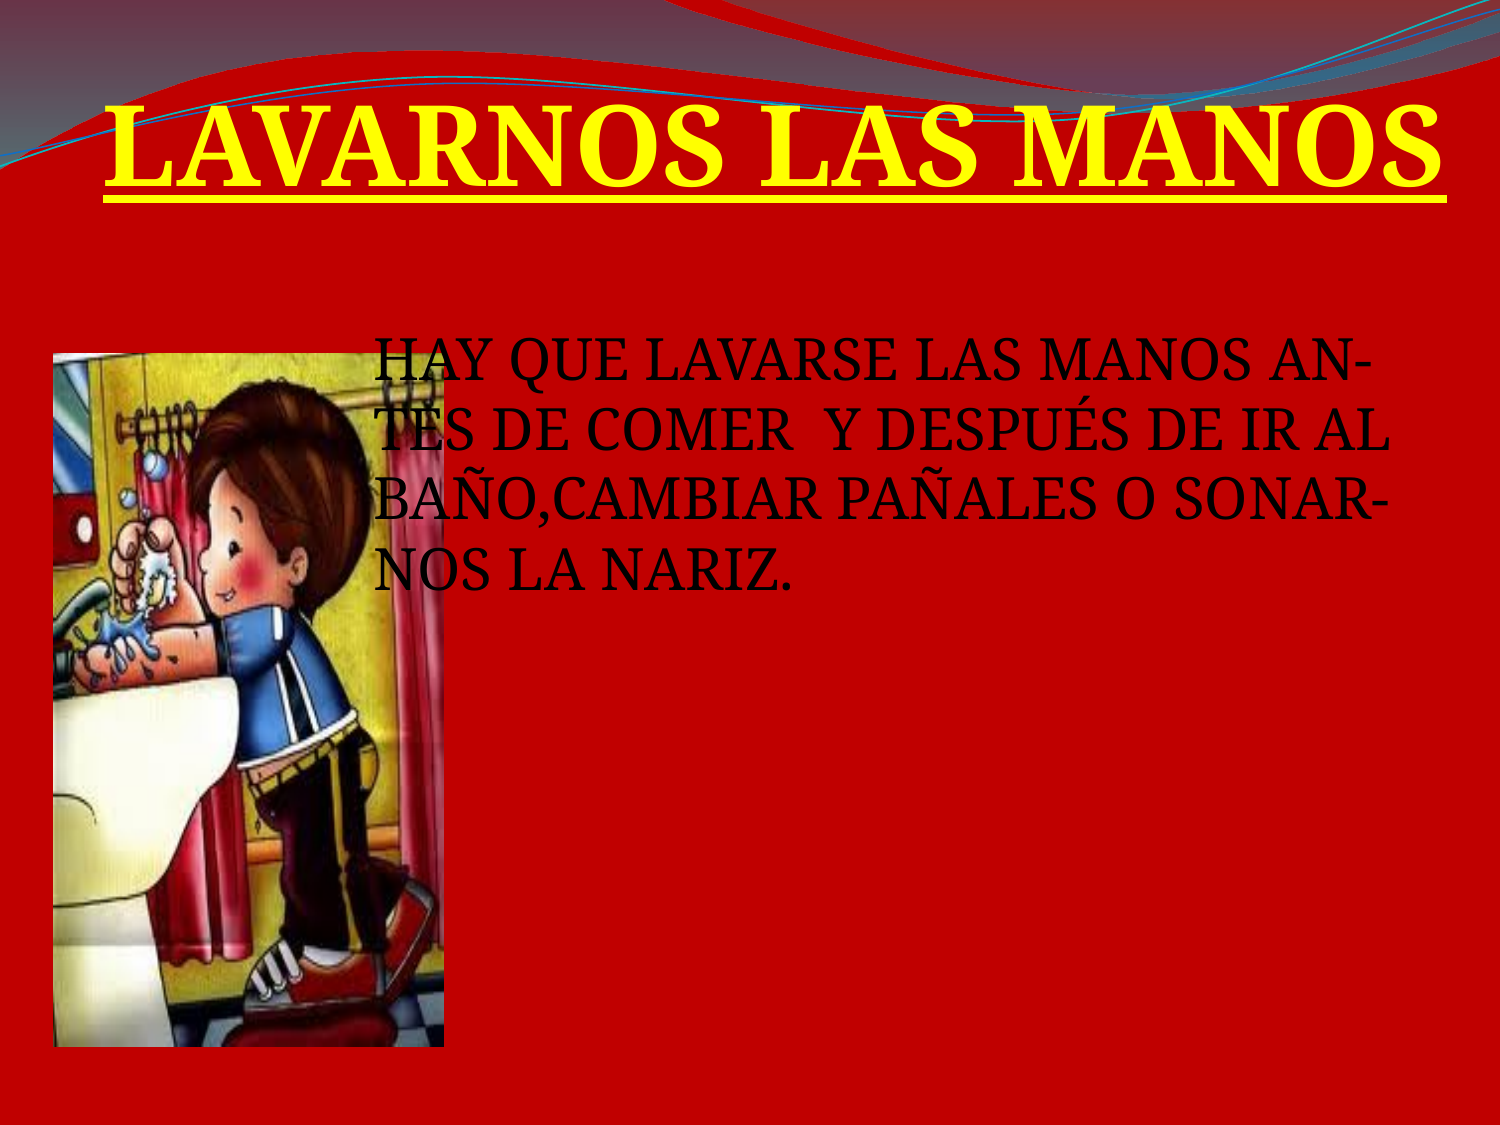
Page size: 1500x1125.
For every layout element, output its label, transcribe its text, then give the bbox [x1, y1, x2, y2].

picture [53, 353, 444, 1047]
text_box LAVARNOS LAS MANOS [87, 66, 1462, 217]
text_box HAY QUE LAVARSE LAS MANOS AN- TES DE COMER Y DESPUÉS DE IR AL BAÑO,CAMBIAR PAÑALES O SONAR- NOS LA NARIZ. [358, 314, 1423, 610]
